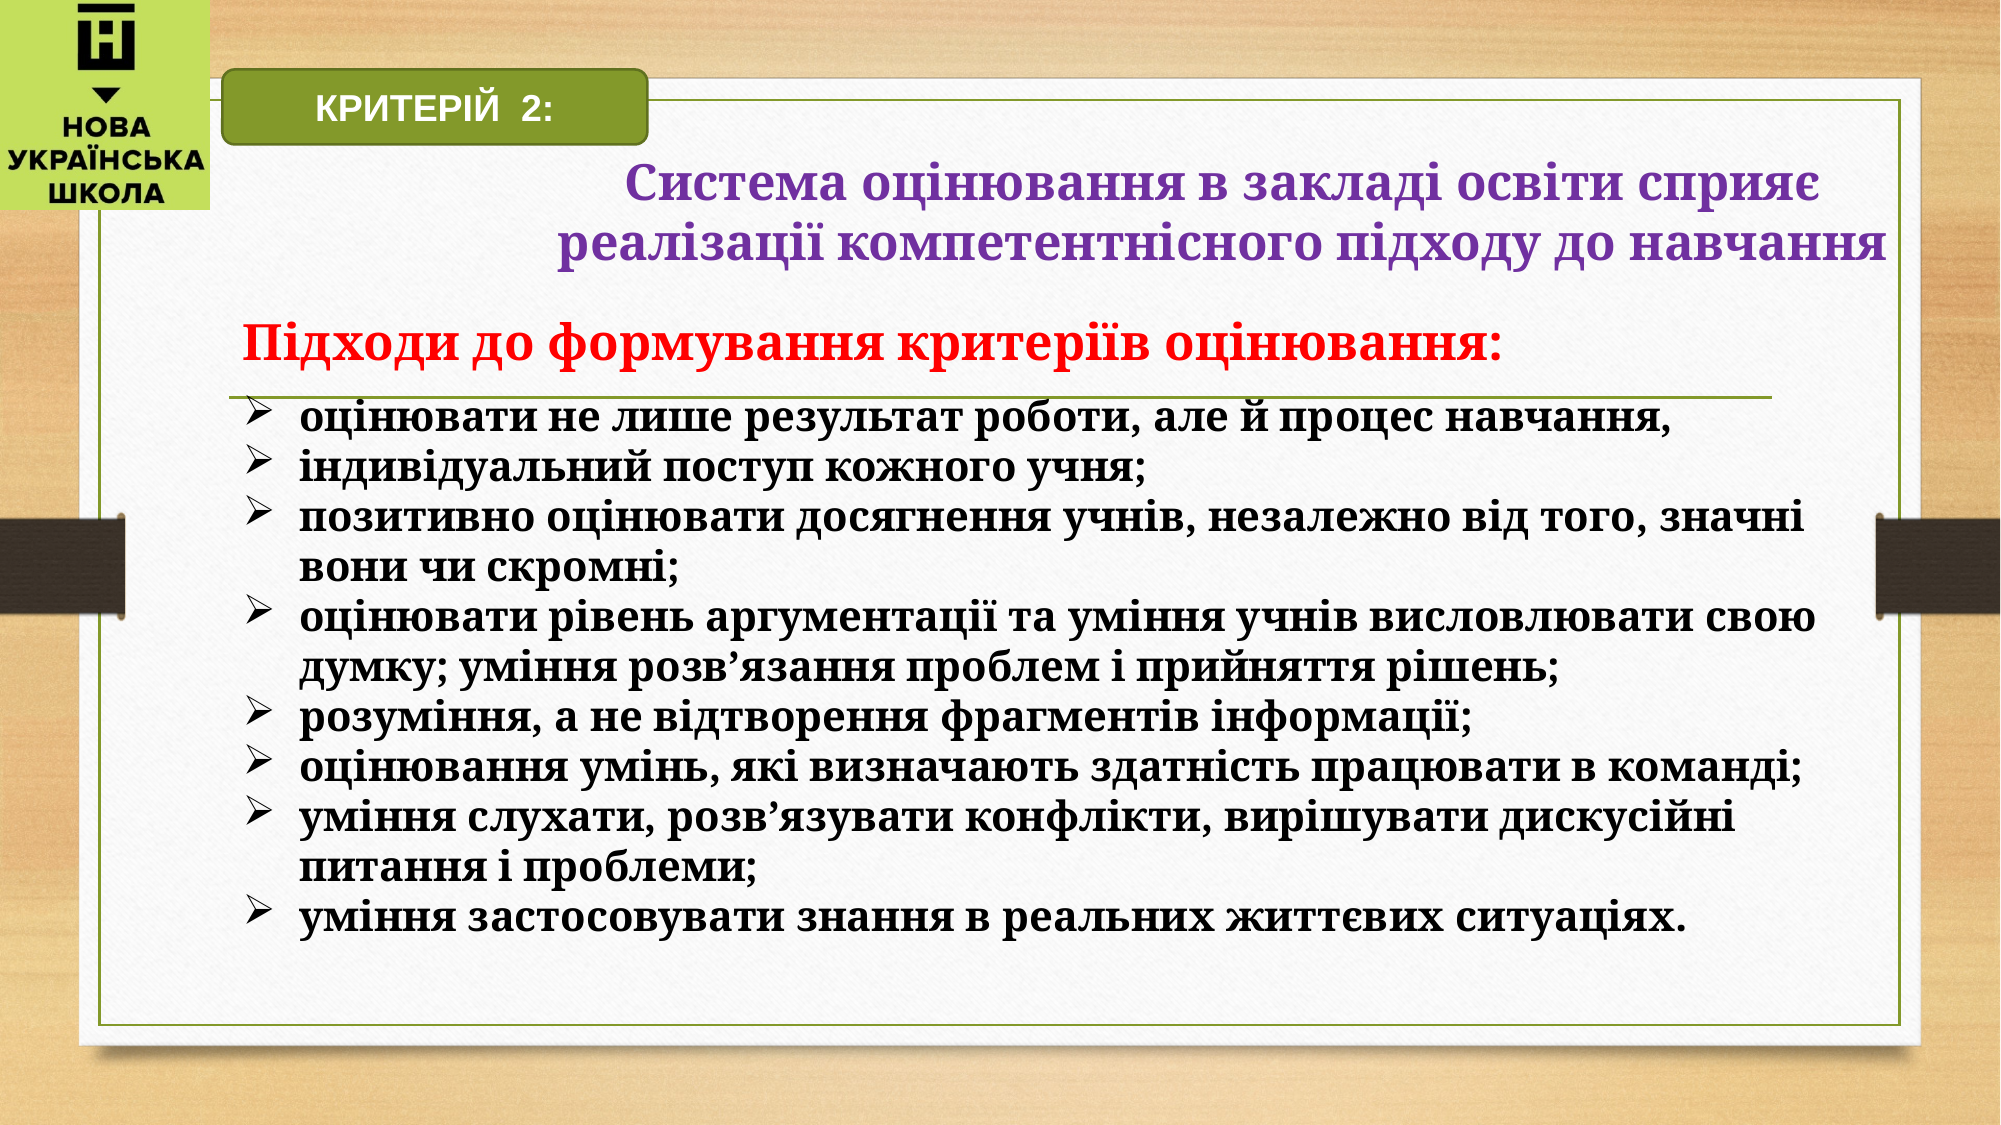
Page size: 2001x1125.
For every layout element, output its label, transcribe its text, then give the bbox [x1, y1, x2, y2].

text_box Система оцінювання в закладі освіти сприяє реалізації компетентнісного підходу до навчання [519, 143, 1926, 279]
picture [0, 0, 2001, 1125]
text_box КРИТЕРІЙ 2: [220, 68, 649, 146]
text_box Підходи до формування критеріїв оцінювання: оцінювати не лише результат роботи, але й процес навчання, індивідуальний поступ кожного учня; позитивно оцінювати досягнення учнів, незалежно від того, значні вони чи скромні; оцінювати рівень аргументації та уміння учнів висловлювати свою думку; уміння розв’язання проблем і прийняття рішень; розуміння, а не відтворення фрагментів інформації; оцінювання умінь, які визначають здатність працювати в команді; уміння слухати, розв’язувати конфлікти, вирішувати дискусійні питання і проблеми; уміння застосовувати знання в реальних життєвих ситуаціях. [228, 302, 1930, 993]
